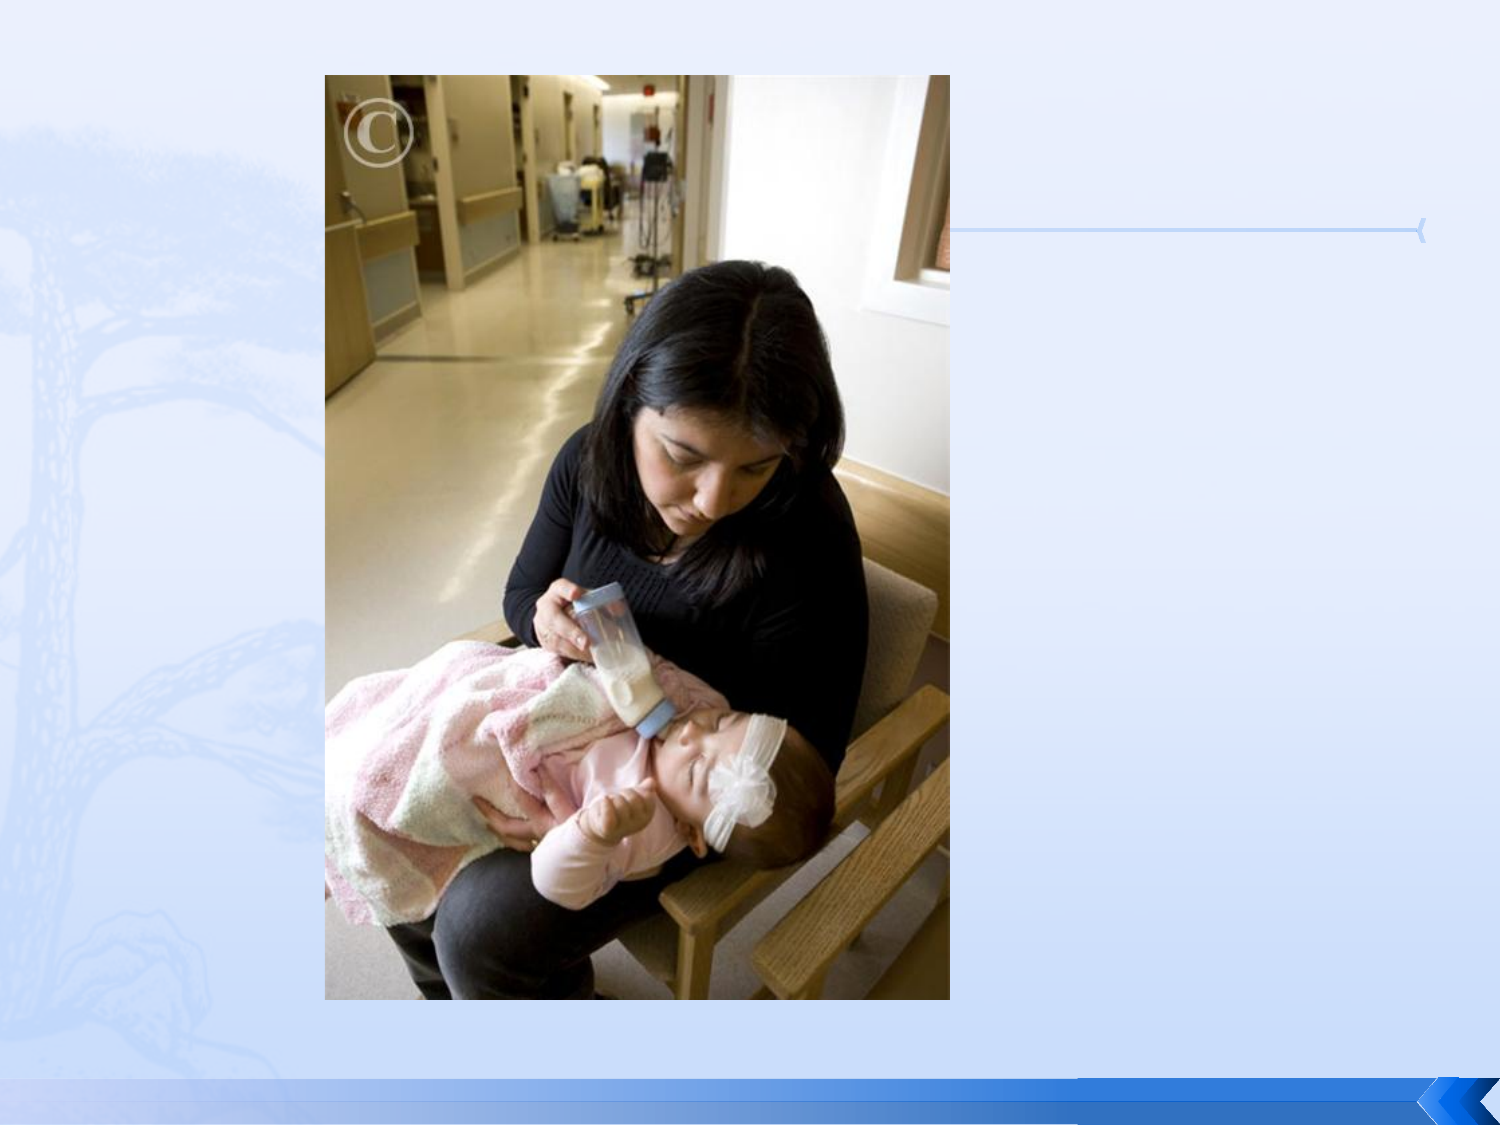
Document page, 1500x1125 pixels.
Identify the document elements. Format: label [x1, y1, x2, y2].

picture [324, 74, 951, 1001]
